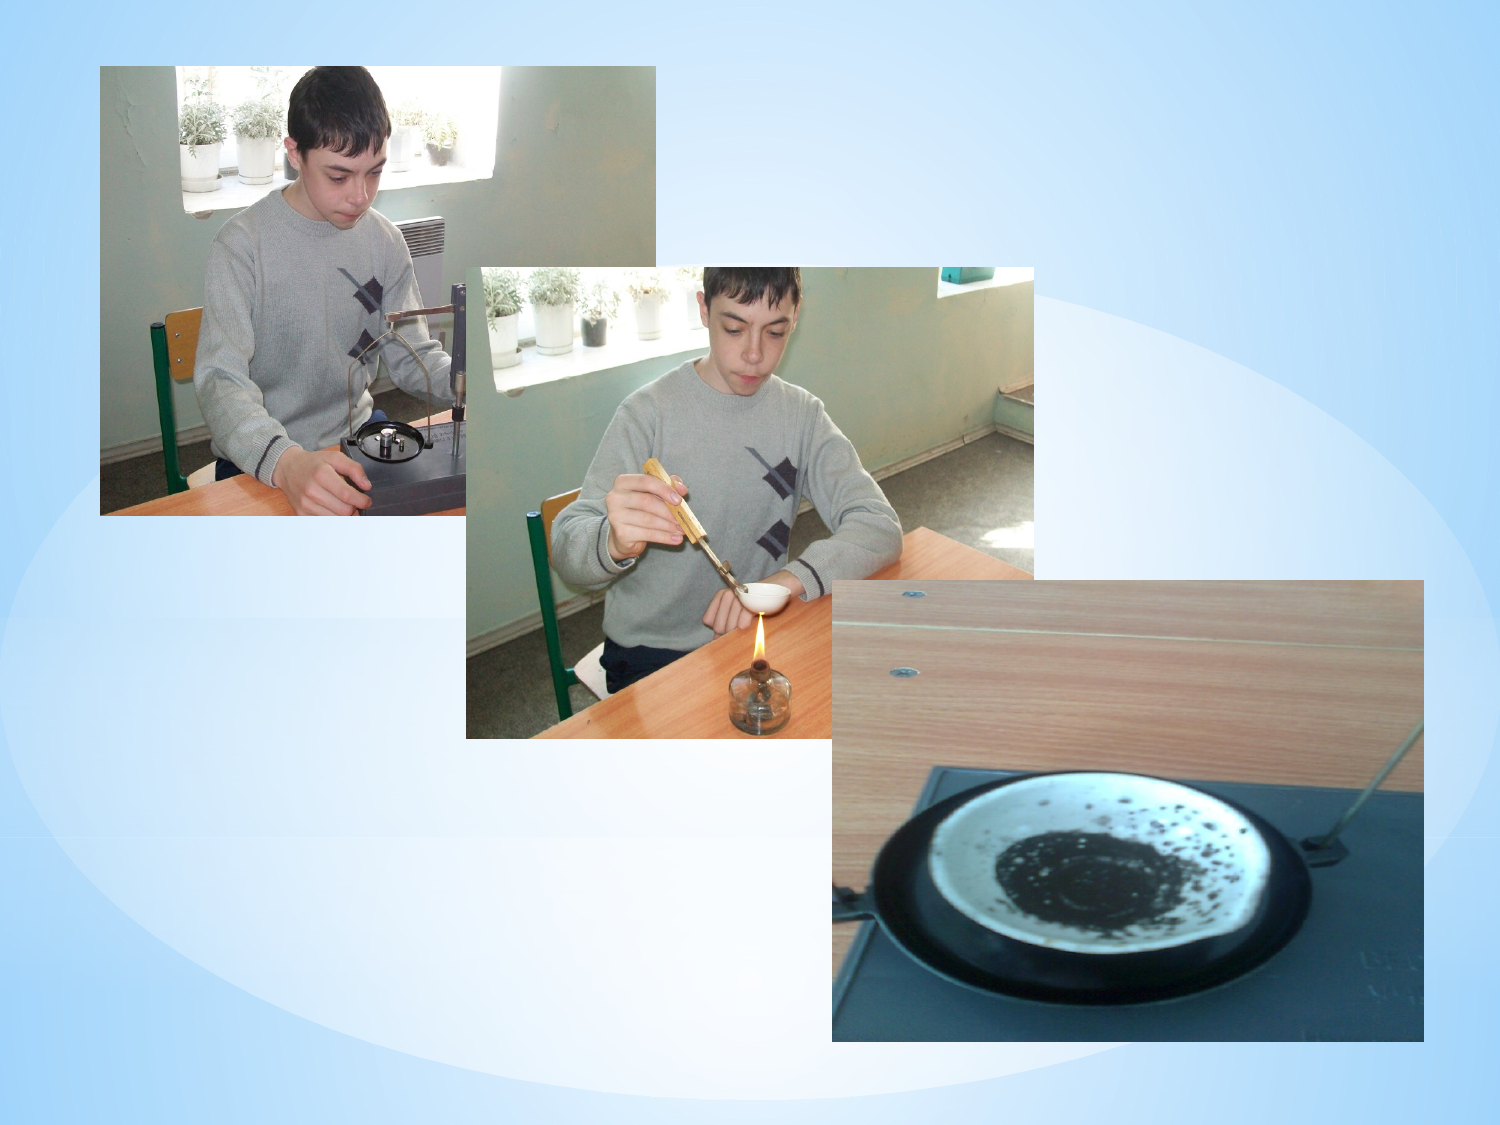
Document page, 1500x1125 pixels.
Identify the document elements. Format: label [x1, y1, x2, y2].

picture [100, 66, 1424, 1042]
